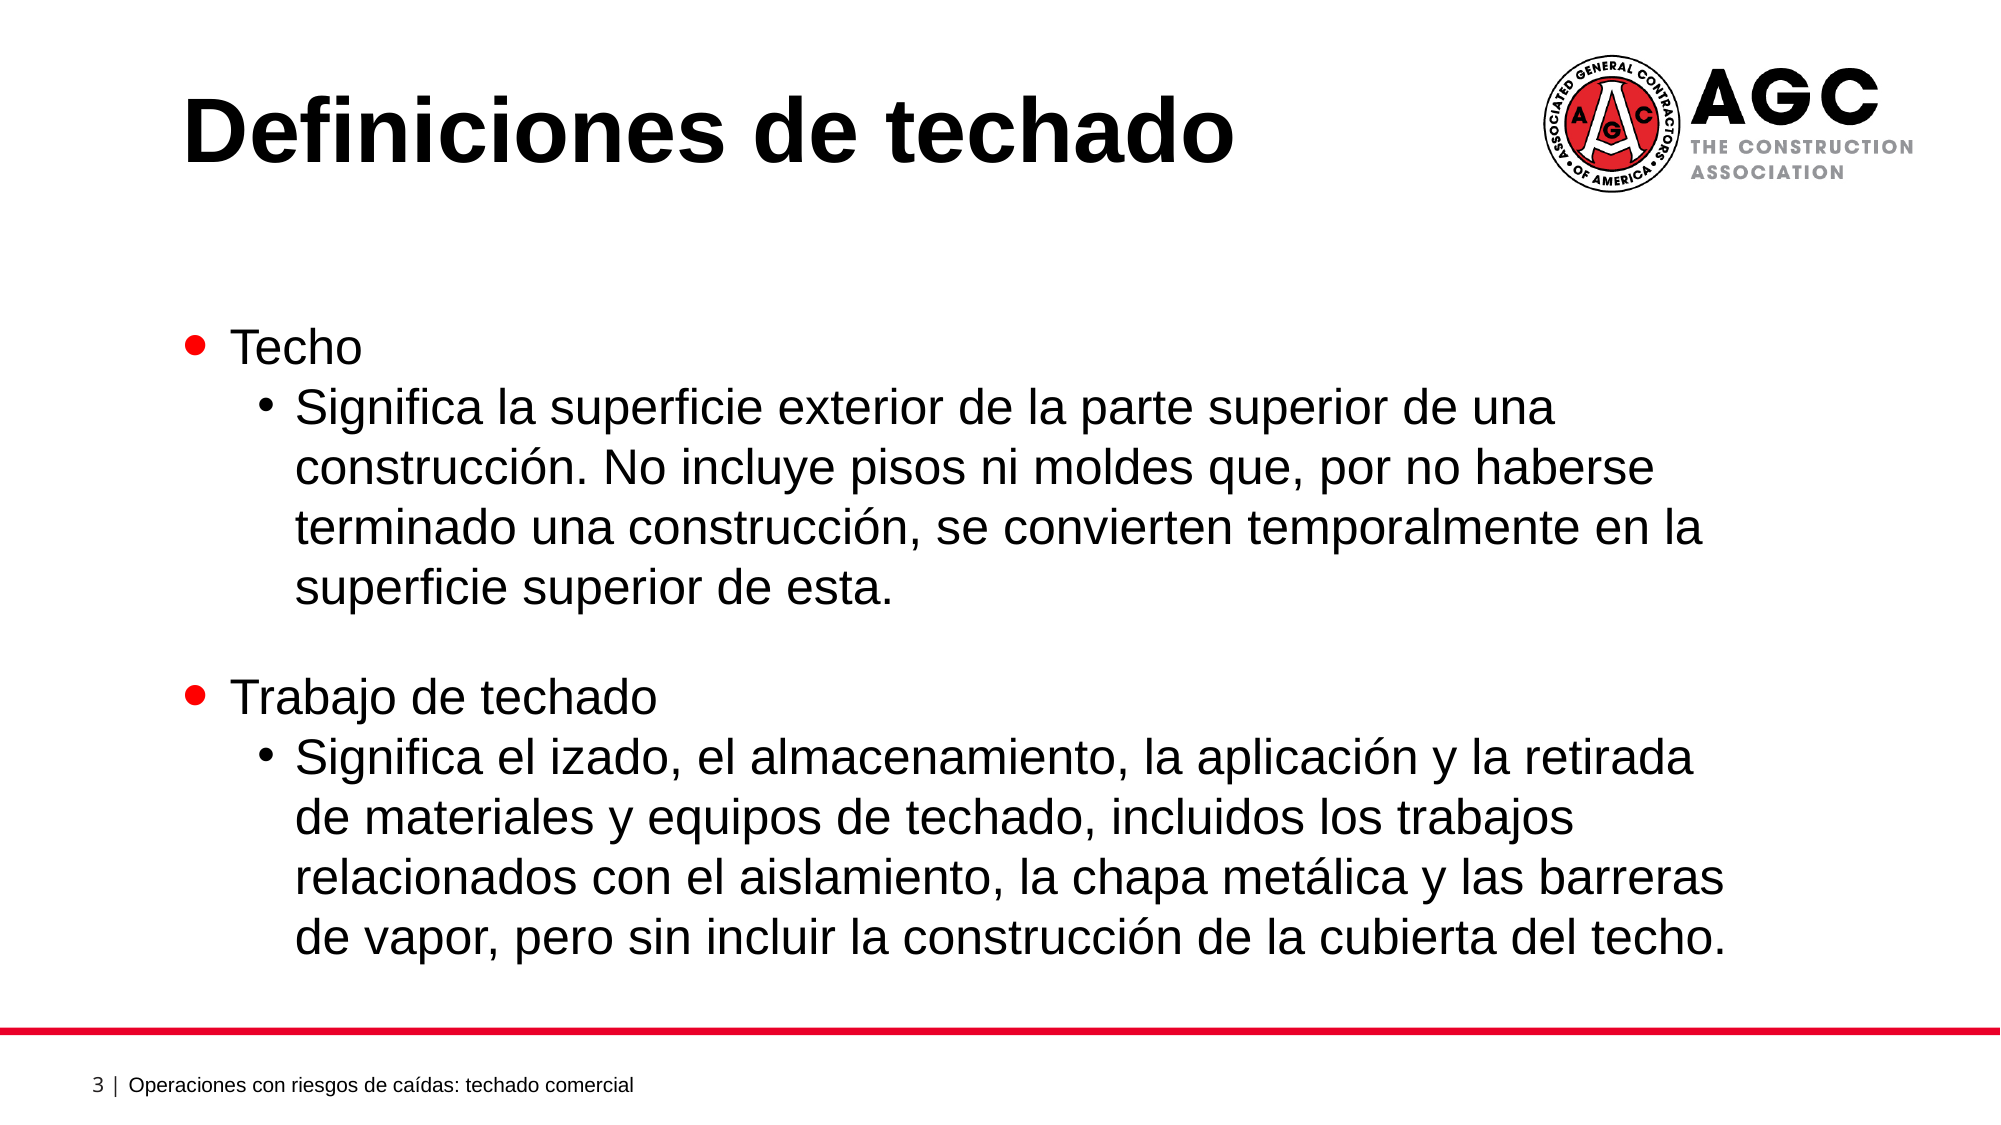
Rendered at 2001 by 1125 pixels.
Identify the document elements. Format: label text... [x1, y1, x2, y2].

title Definiciones de techado [168, 75, 1539, 226]
text_box Operaciones con riesgos de caídas: techado comercial [113, 1064, 1285, 1125]
picture [1538, 48, 1917, 199]
list Techo Significa la superficie exterior de la parte superior de una construcción. No incluye pisos ni moldes que, por no haberse terminado una construcción, se convierten temporalmente en la superficie superior de esta. Trabajo de techado Significa el izado, el almacenamiento, la aplicación y la retirada de materiales y equipos de techado, incluidos los trabajos relacionados con el aislamiento, la chapa metálica y las barreras de vapor, pero sin incluir la construcción de la cubierta del techo. [168, 307, 1753, 996]
